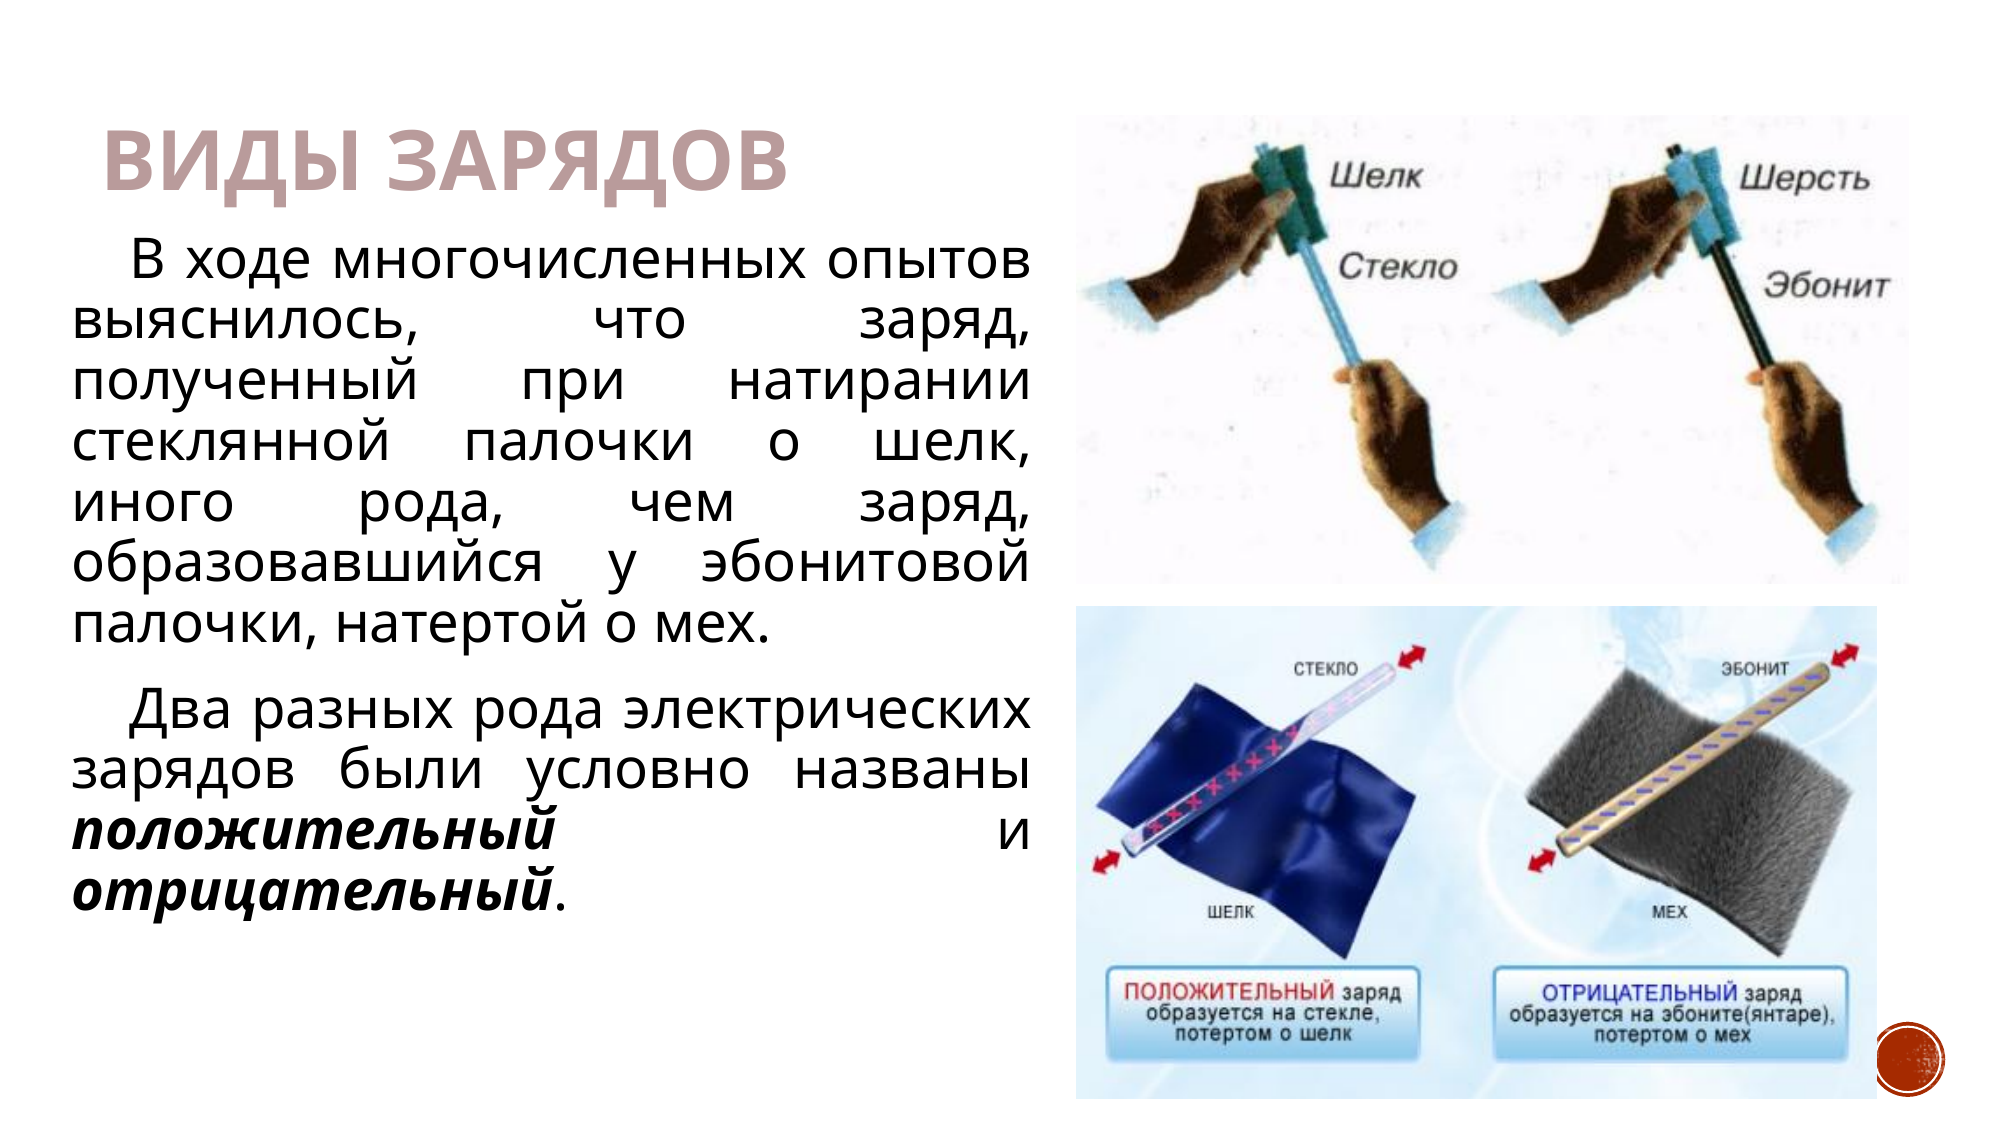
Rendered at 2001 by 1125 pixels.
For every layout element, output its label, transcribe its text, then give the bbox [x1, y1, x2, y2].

title Виды зарядов [85, 44, 1748, 283]
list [1079, 119, 1907, 582]
picture [1076, 606, 1877, 1099]
list В ходе многочисленных опытов выяснилось, что заряд, полученный при натирании стеклянной палочки о шелк, иного рода, чем заряд, образовавшийся у эбонитовой палочки, натертой о мех. Два разных рода электрических зарядов были условно названы положительный и отрицательный. [56, 222, 1048, 1125]
